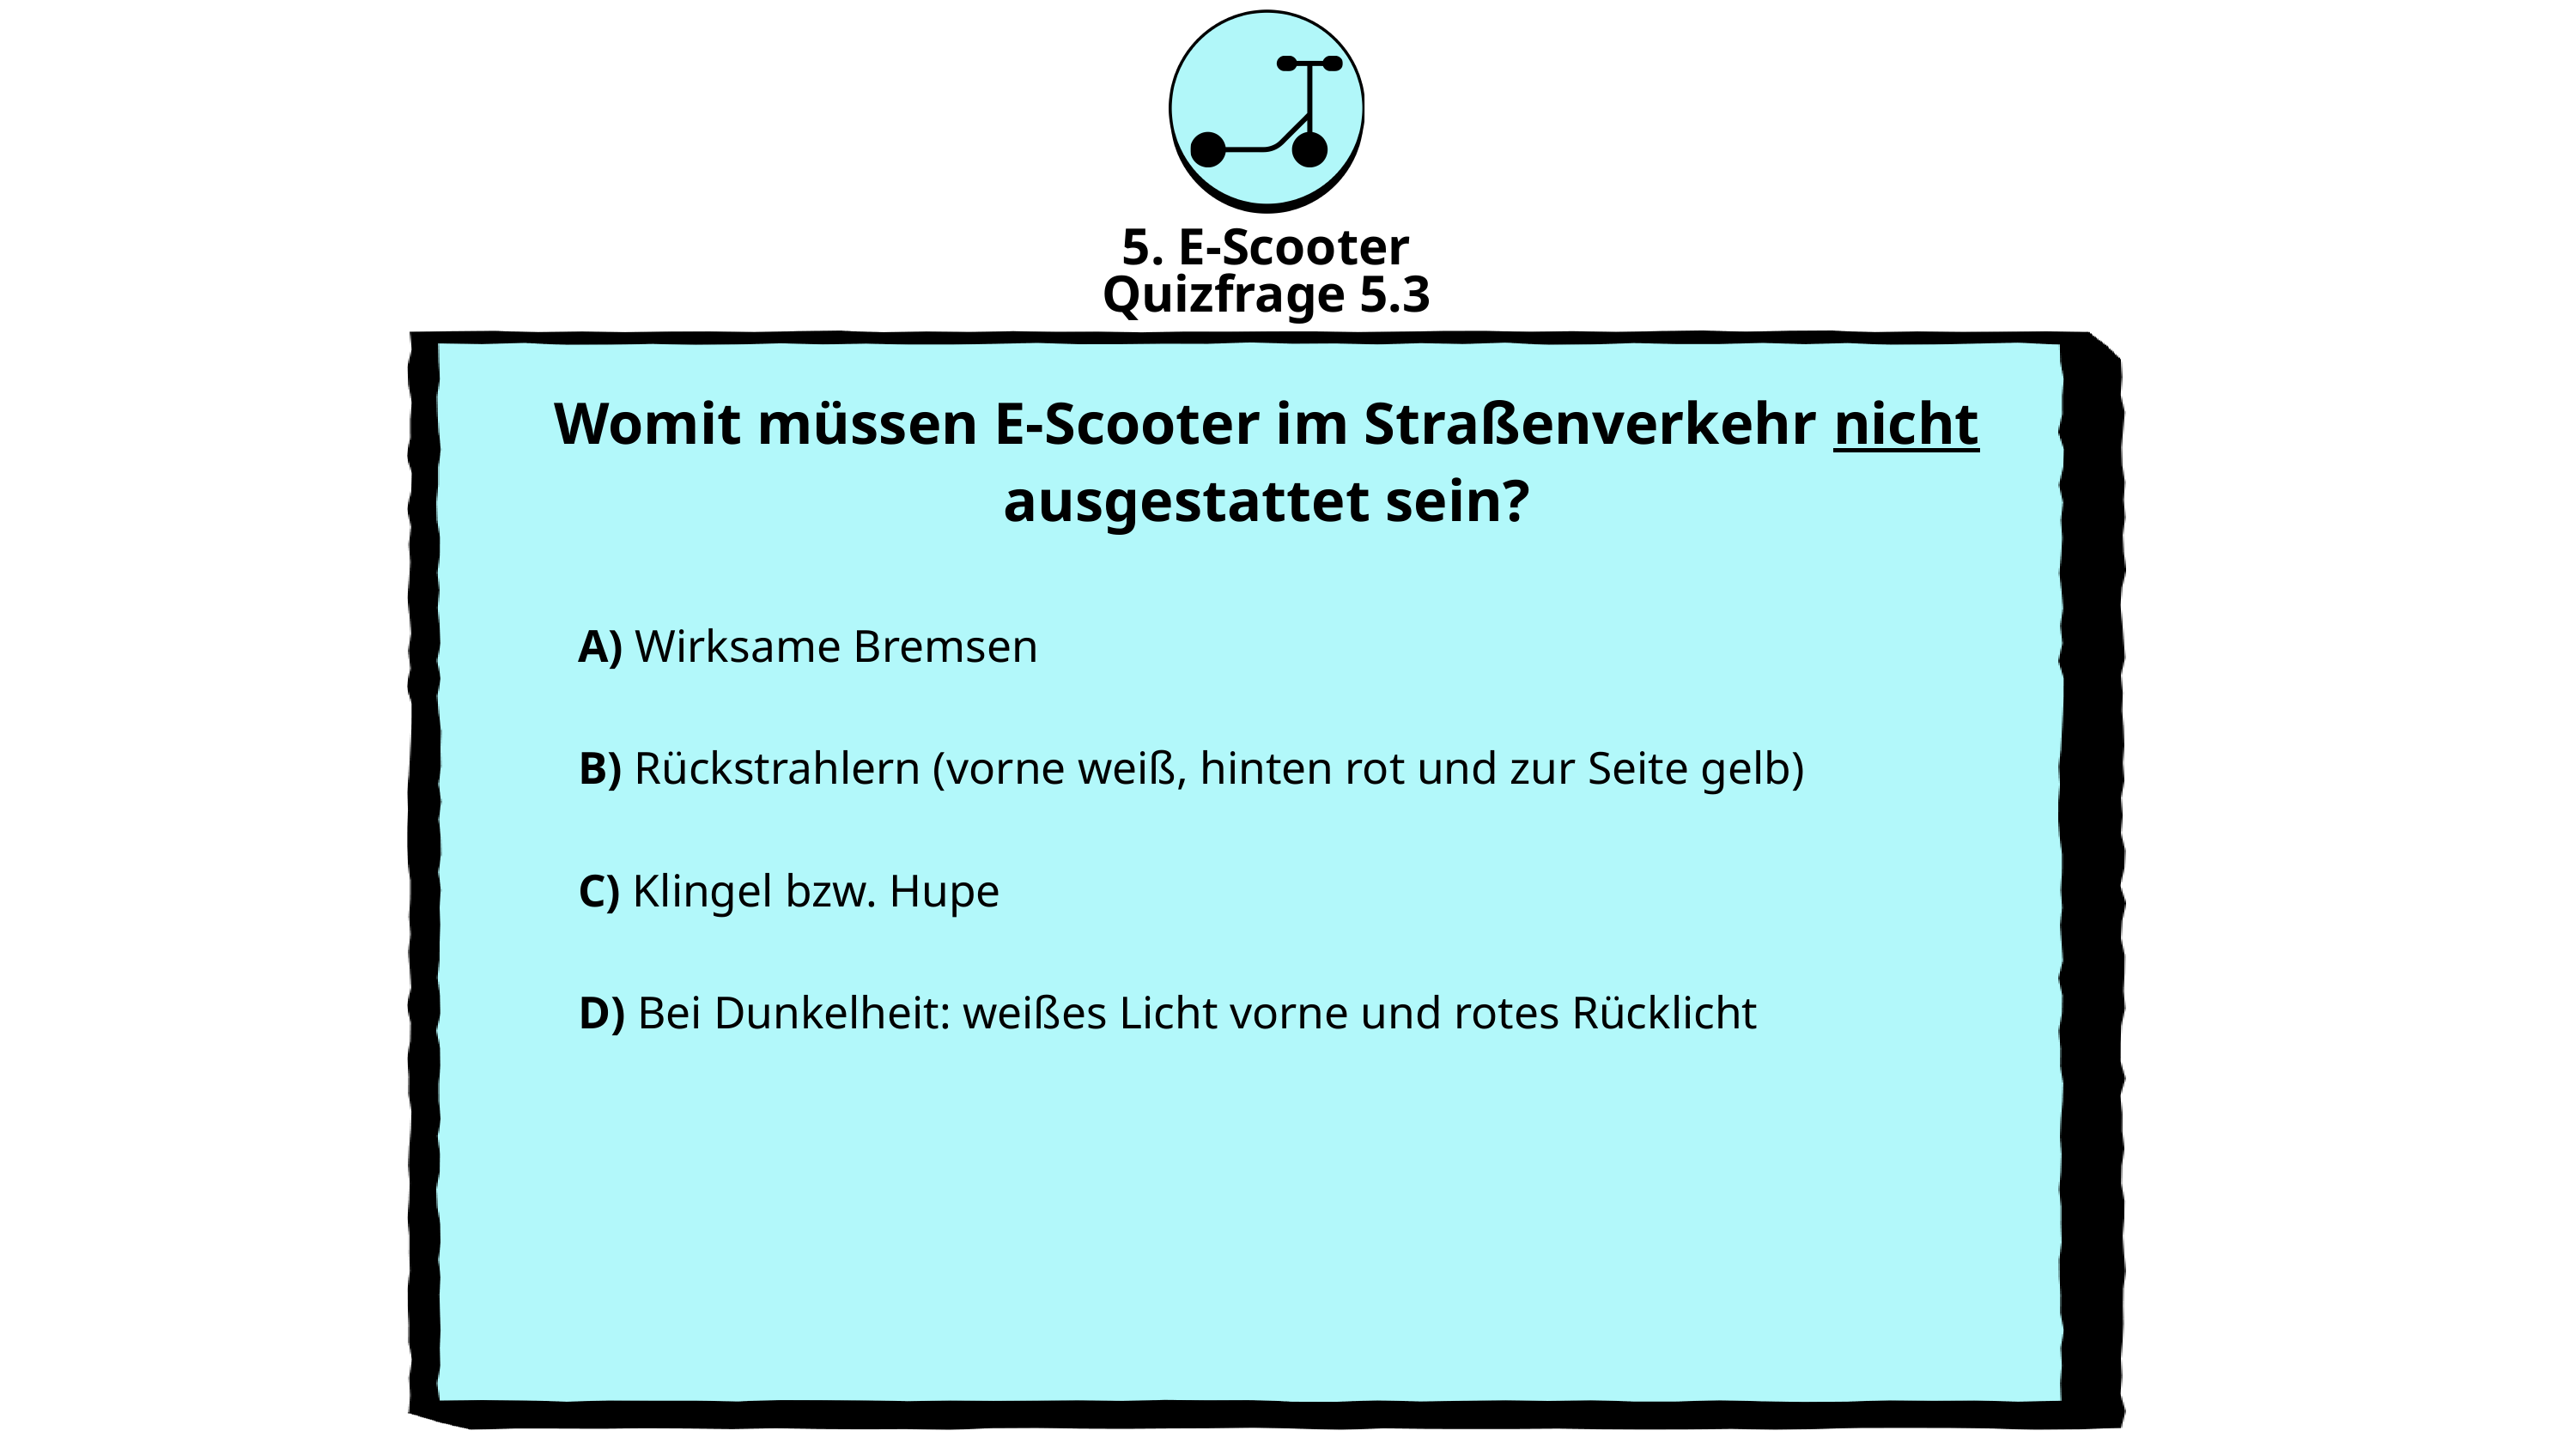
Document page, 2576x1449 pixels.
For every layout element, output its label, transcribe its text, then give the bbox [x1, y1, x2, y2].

text_box [1169, 9, 1365, 214]
text_box [407, 330, 2126, 1430]
text_box [1190, 56, 1343, 167]
text_box Womit müssen E-Scooter im Straßenverkehr nicht ausgestattet sein? A) Wirksame Bremsen B) Rückstrahlern (vorne weiß, hinten rot und zur Seite gelb) C) Klingel bzw. Hupe D) Bei Dunkelheit: weißes Licht vorne und rotes Rücklicht [449, 378, 2085, 1038]
text_box 5. E-Scooter Quizfrage 5.3 [623, 221, 1911, 329]
